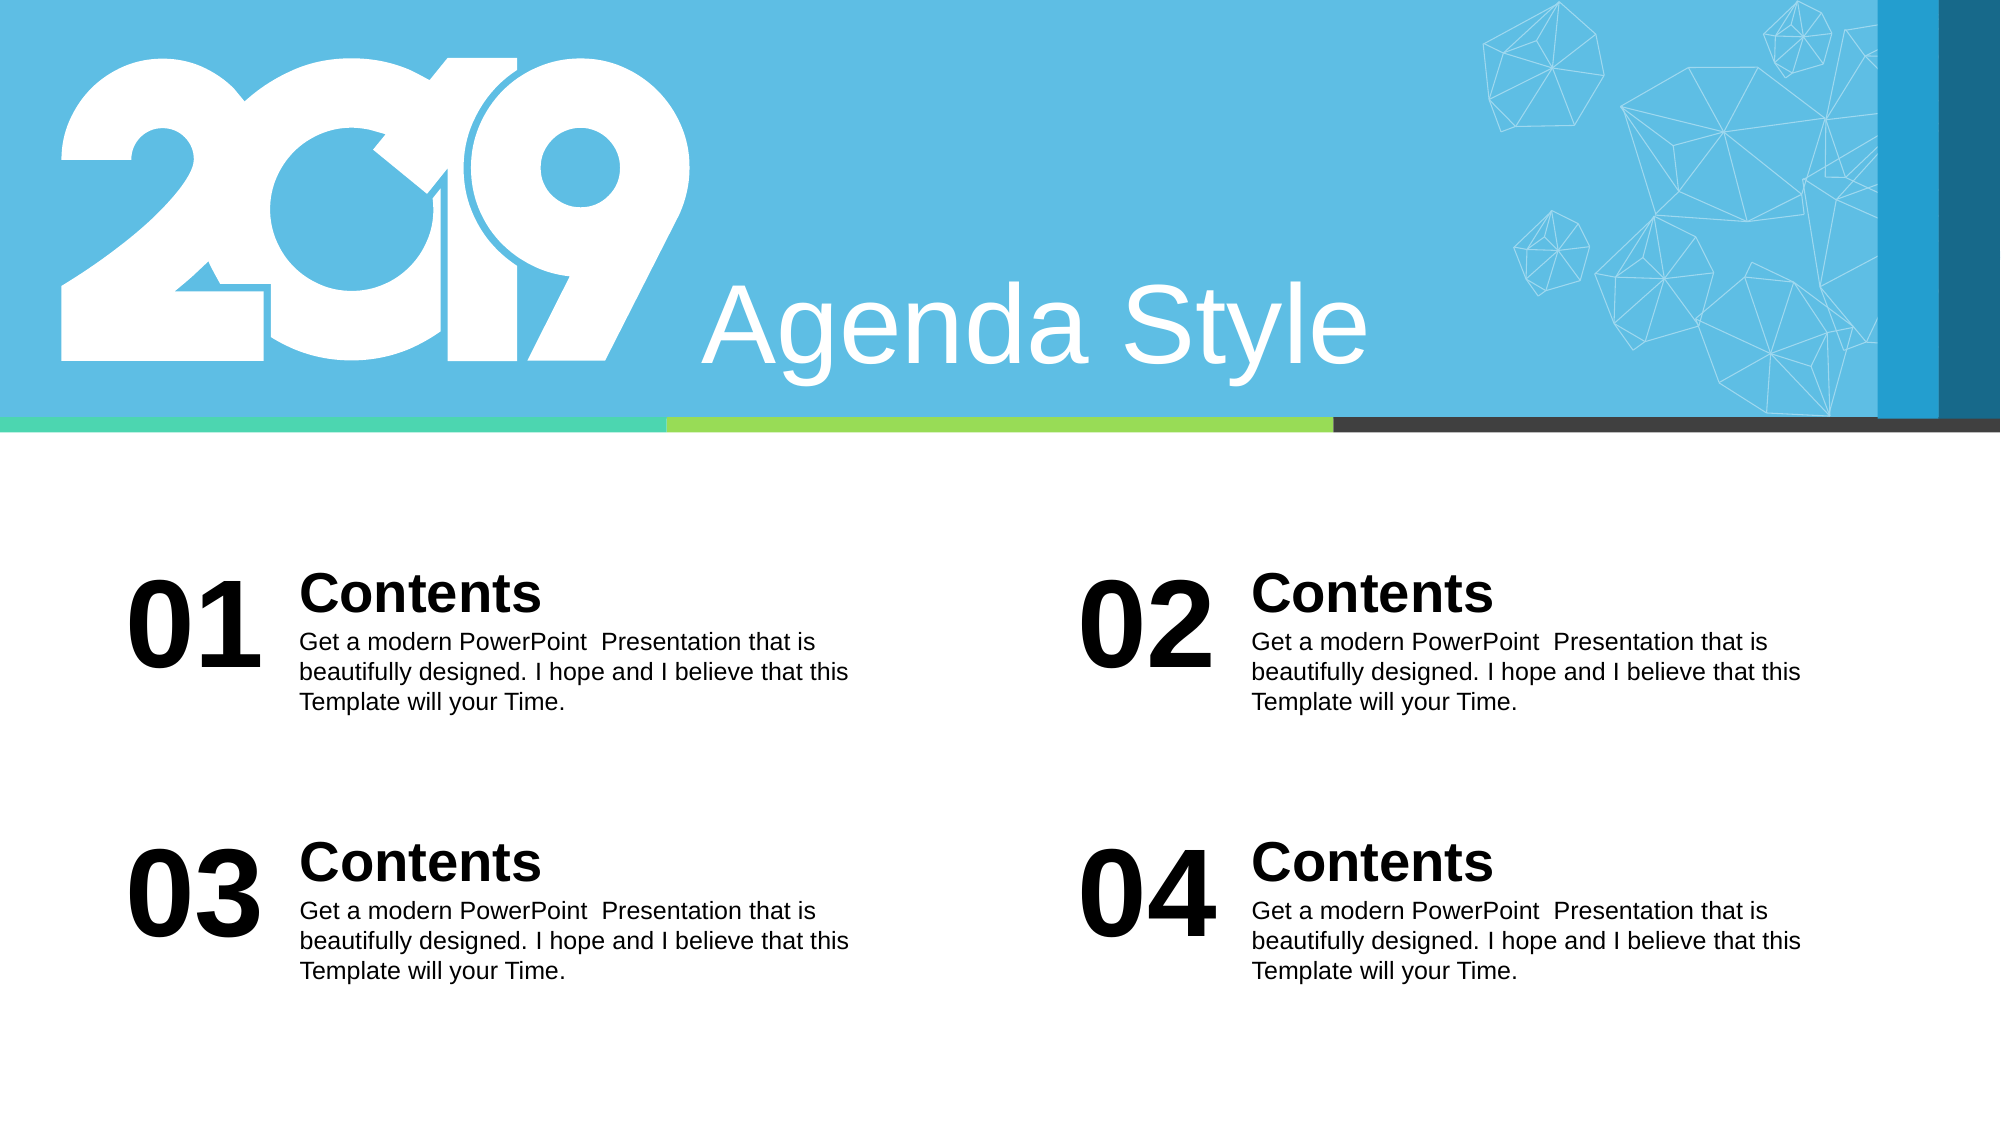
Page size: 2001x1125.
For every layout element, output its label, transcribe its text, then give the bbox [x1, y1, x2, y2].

text_box [470, 58, 690, 361]
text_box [107, 804, 884, 994]
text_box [1059, 535, 1835, 725]
text_box [61, 57, 518, 362]
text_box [1060, 804, 1836, 994]
text_box Agenda Style [687, 243, 1703, 394]
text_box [107, 535, 883, 725]
